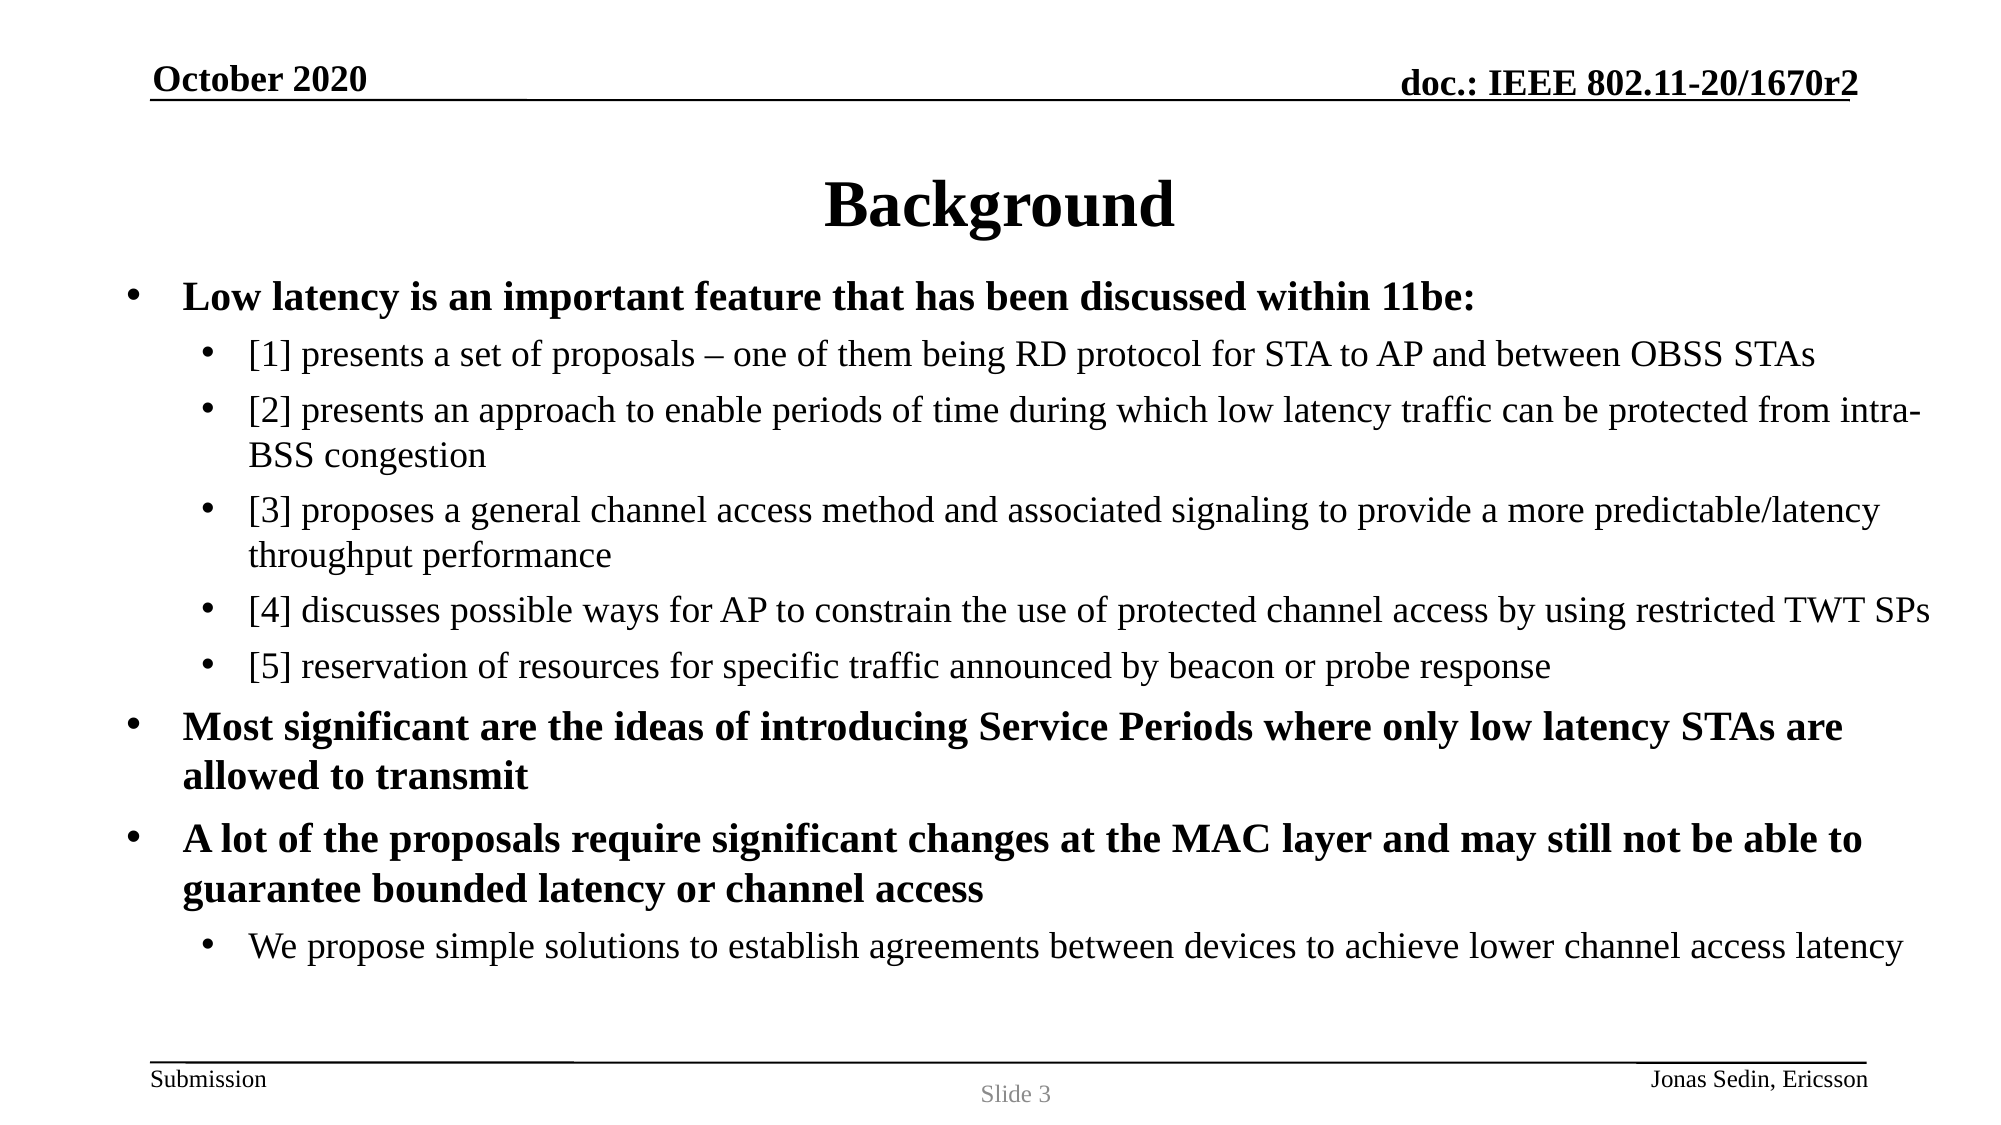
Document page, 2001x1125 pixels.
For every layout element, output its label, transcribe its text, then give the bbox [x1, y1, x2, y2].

title Background [149, 112, 1850, 260]
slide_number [152, 54, 563, 100]
list Low latency is an important feature that has been discussed within 11be: [1] presents a set of proposals – one of them being RD protocol for STA to AP and between OBSS STAs [2] presents an approach to enable periods of time during which low latency traffic can be protected from intra-BSS congestion [3] proposes a general channel access method and associated signaling to provide a more predictable/latency throughput performance [4] discusses possible ways for AP to constrain the use of protected channel access by using restricted TWT SPs [5] reservation of resources for specific traffic announced by beacon or probe response Most significant are the ideas of introducing Service Periods where only low latency STAs are allowed to transmit A lot of the proposals require significant changes at the MAC layer and may still not be able to guarantee bounded latency or channel access We propose simple solutions to establish agreements between devices to achieve lower channel access latency [111, 260, 1964, 1000]
slide_number Slide 3 [950, 1062, 1066, 1122]
footer Jonas Sedin, Ericsson [1171, 1061, 1869, 1093]
